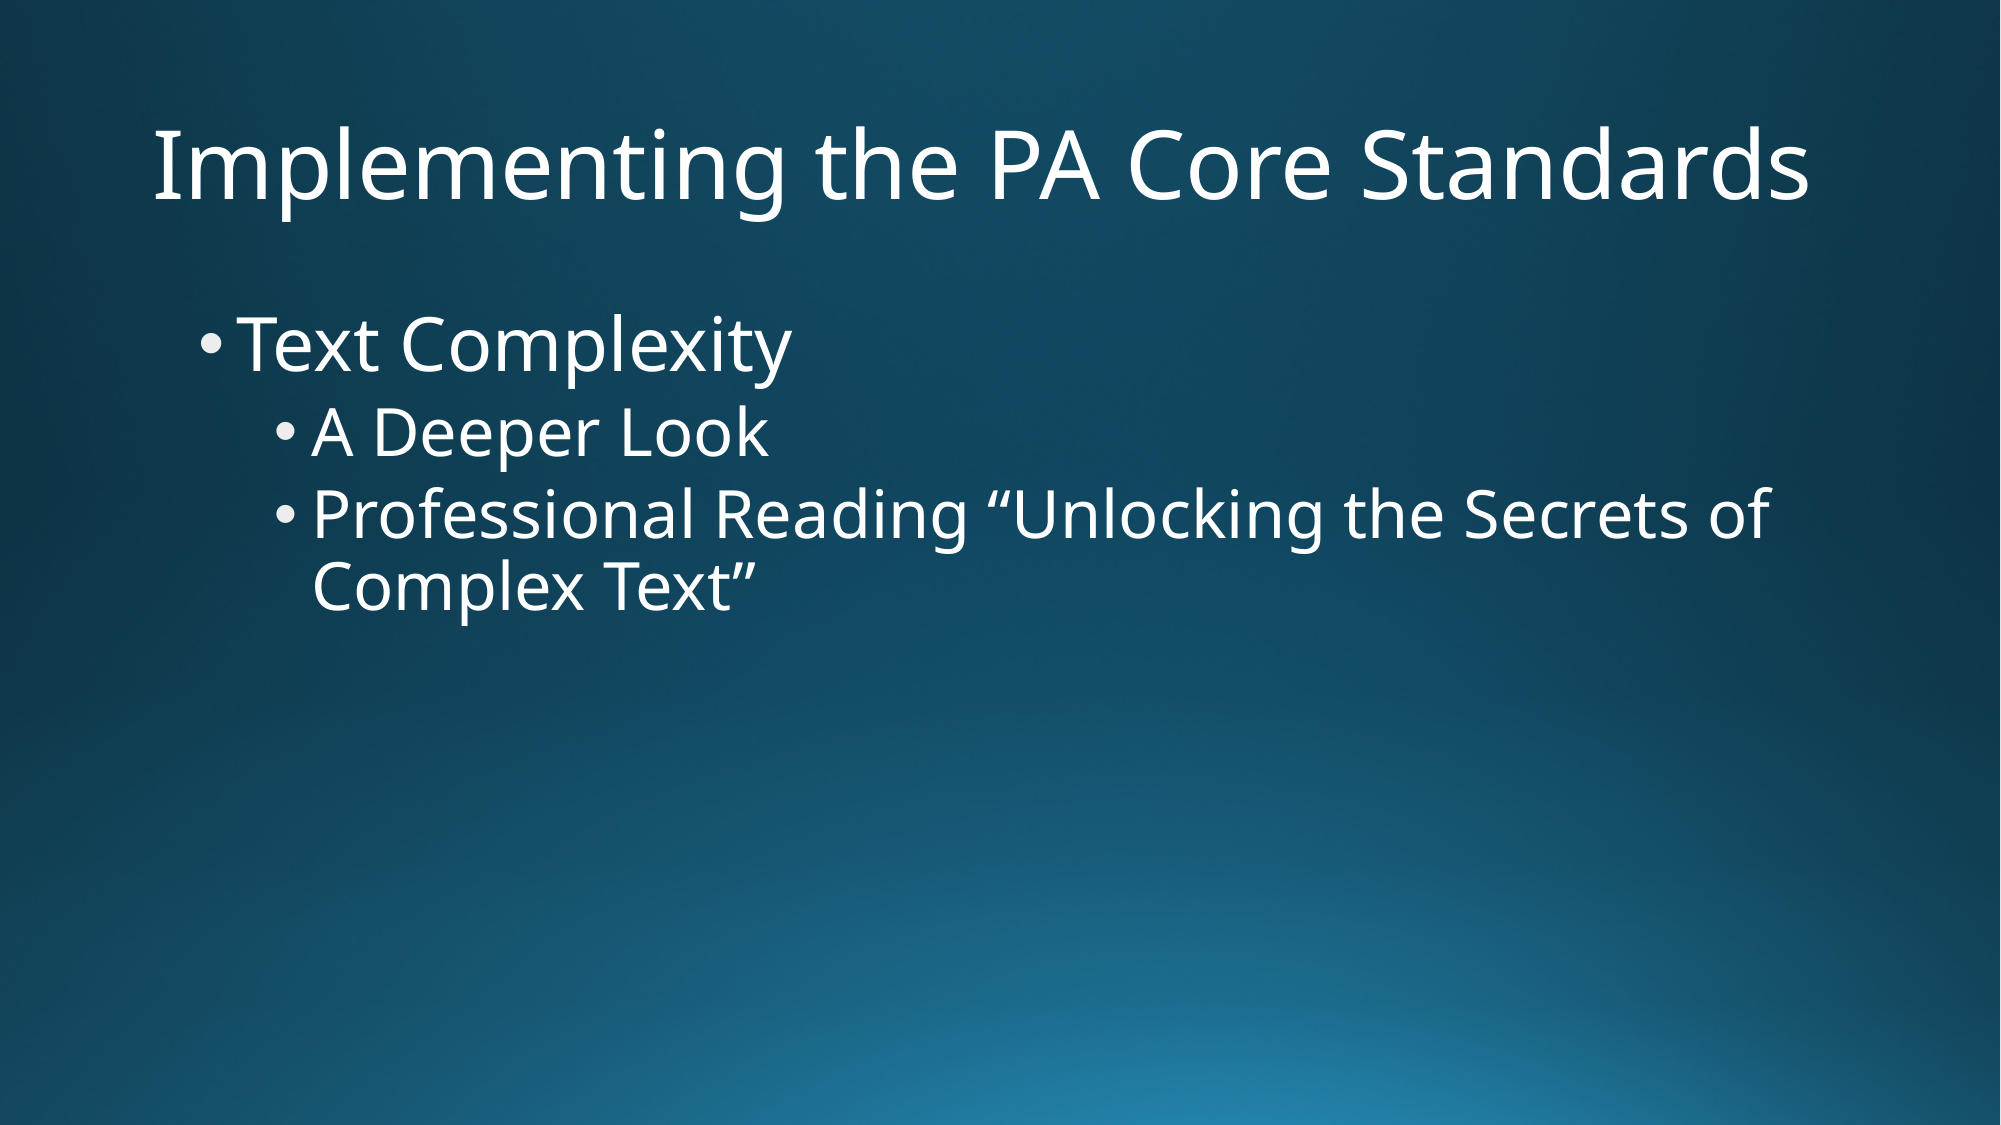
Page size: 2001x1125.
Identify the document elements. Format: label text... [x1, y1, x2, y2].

picture [0, 0, 2001, 1125]
list Text Complexity A Deeper Look Professional Reading “Unlocking the Secrets of Complex Text” [183, 299, 1863, 1014]
title Implementing the PA Core Standards [137, 59, 1863, 278]
